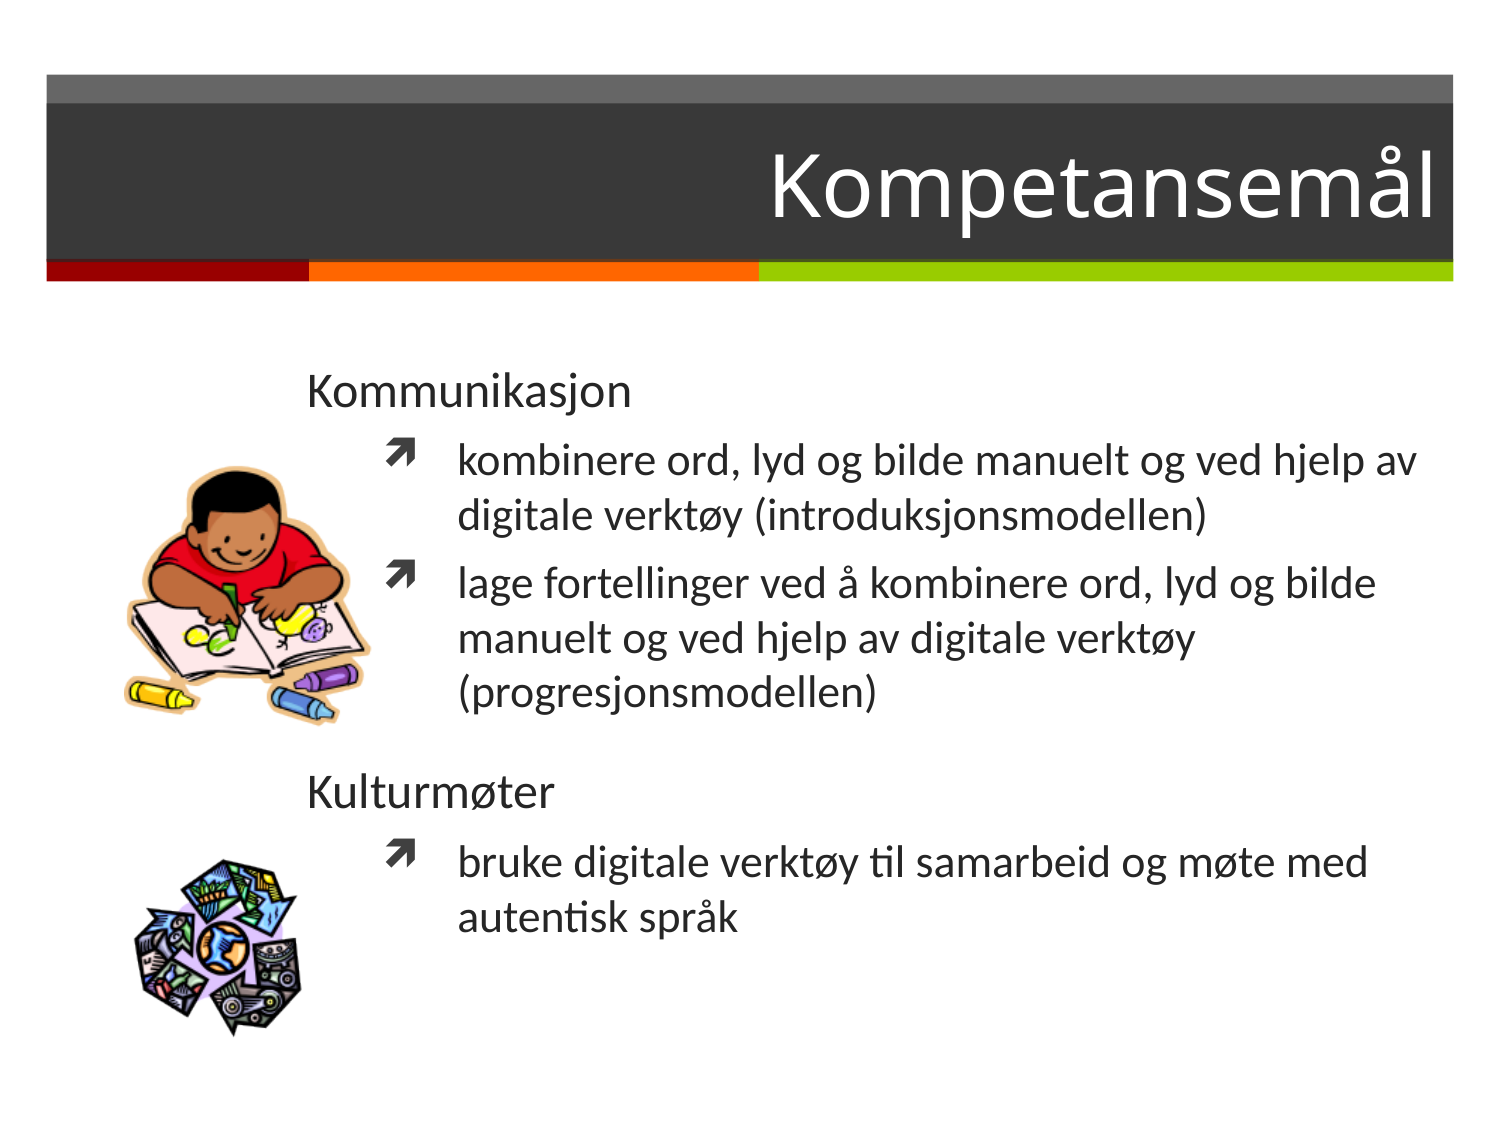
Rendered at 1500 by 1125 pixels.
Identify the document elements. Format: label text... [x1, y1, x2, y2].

title Kompetansemål [46, 103, 1454, 263]
list Kommunikasjon kombinere ord, lyd og bilde manuelt og ved hjelp av digitale verktøy (introduksjonsmodellen) lage fortellinger ved å kombinere ord, lyd og bilde manuelt og ved hjelp av digitale verktøy (progresjonsmodellen) Kulturmøter bruke digitale verktøy til samarbeid og møte med autentisk språk [292, 350, 1454, 1005]
picture [124, 463, 375, 731]
picture [130, 855, 305, 1042]
